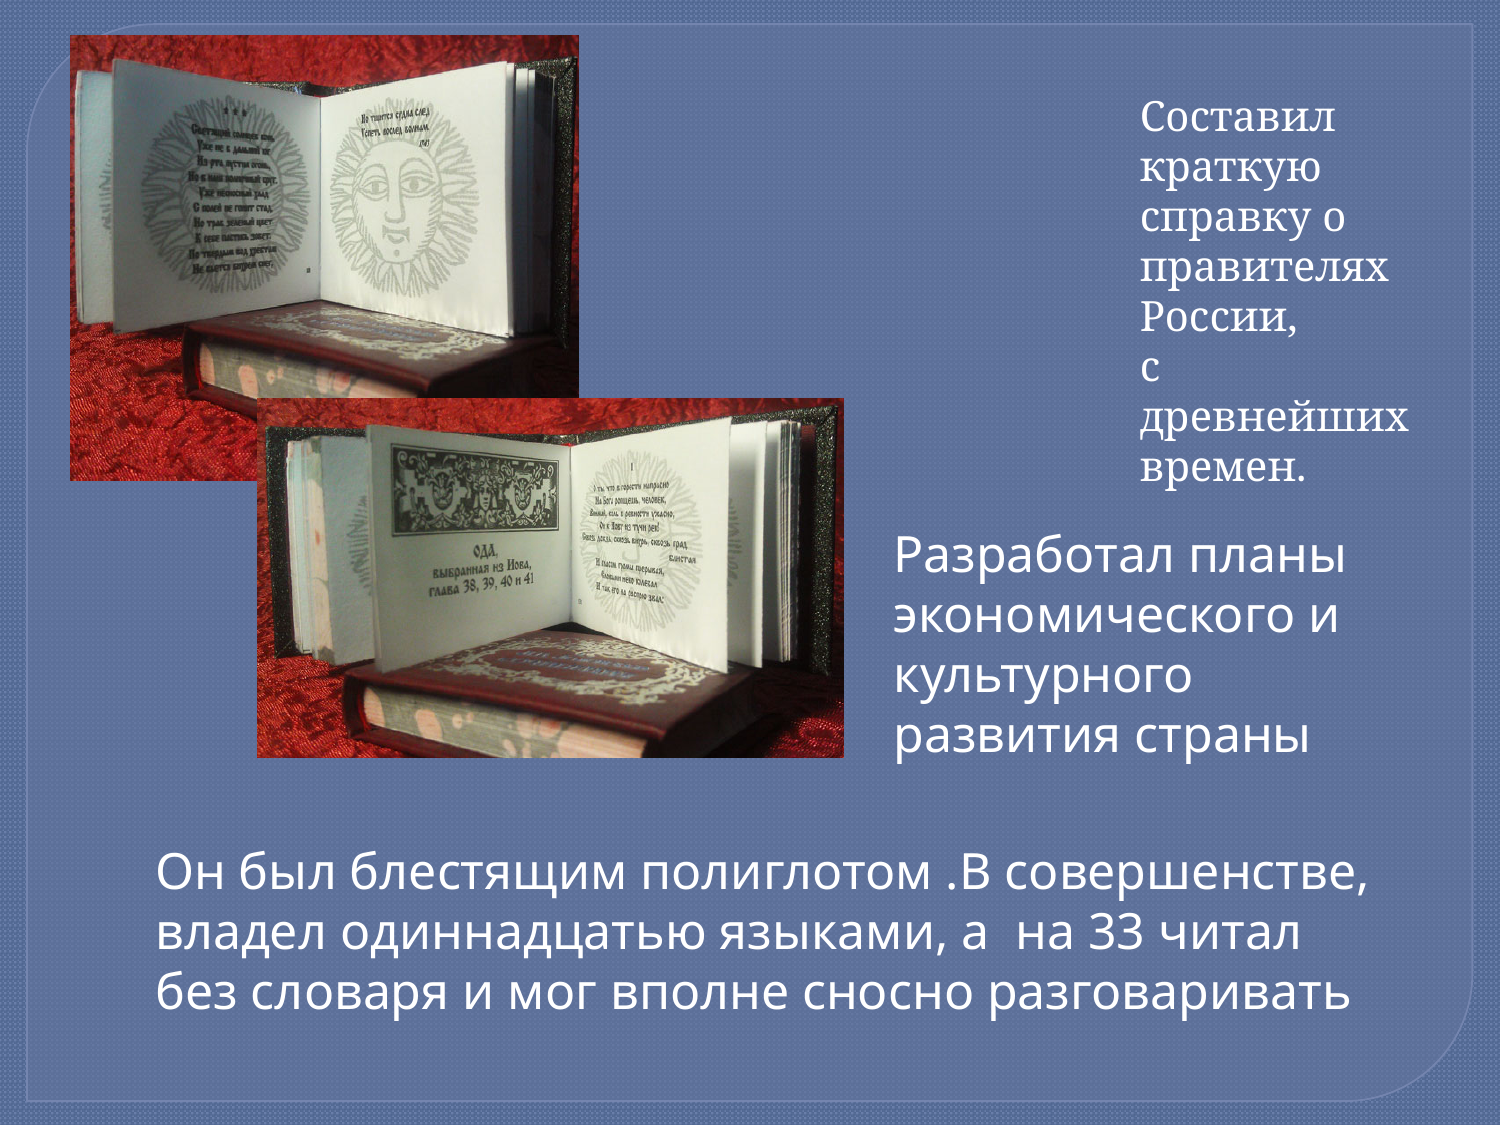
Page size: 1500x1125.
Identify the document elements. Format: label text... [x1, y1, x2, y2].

text_box Составил краткую справку о правителях России, с древнейших времен. [1124, 81, 1442, 497]
text_box Разработал планы экономического и культурного развития страны [878, 515, 1407, 771]
text_box Он был блестящим полиглотом .В совершенстве, владел одиннадцатью языками, а на 33 читал без словаря и мог вполне сносно разговаривать [140, 831, 1395, 1027]
picture [70, 34, 845, 758]
